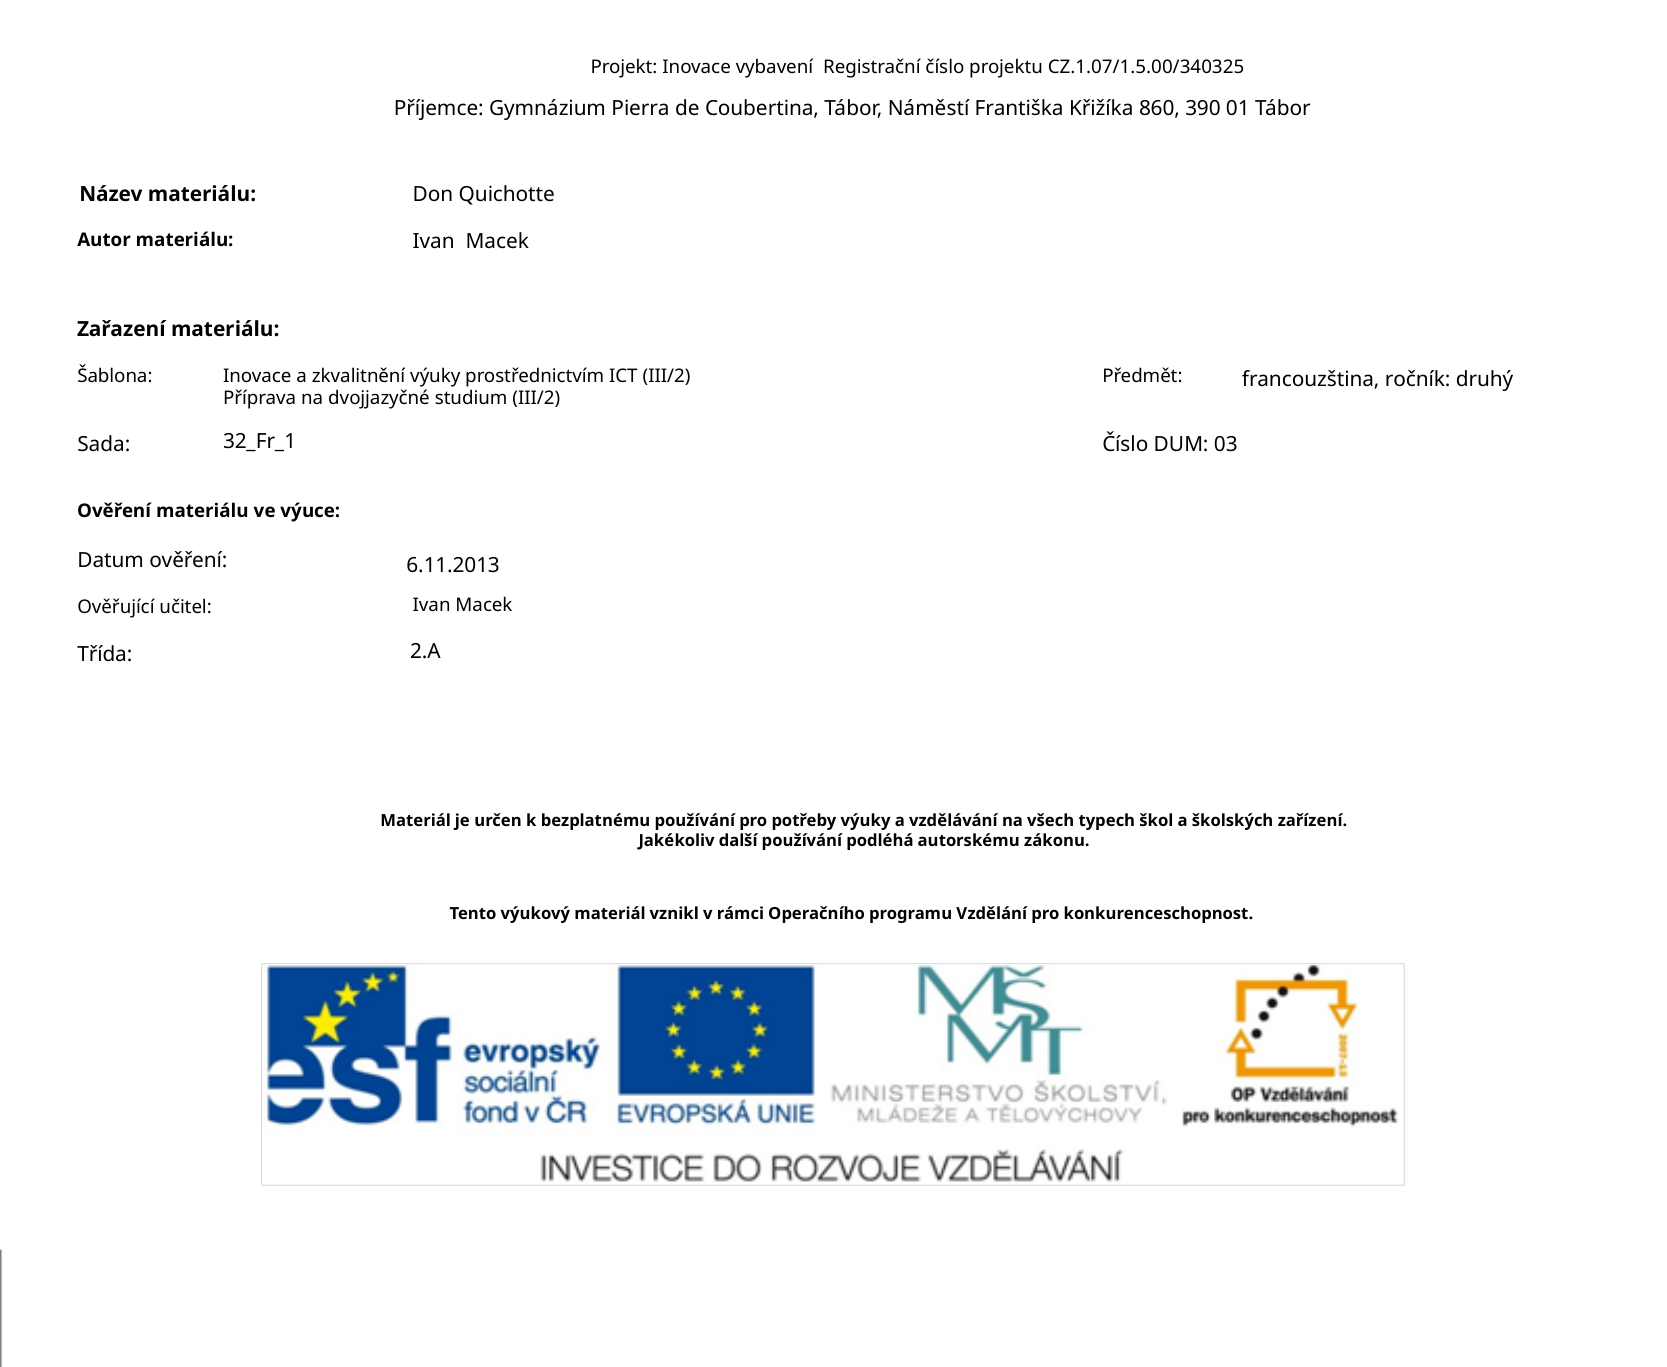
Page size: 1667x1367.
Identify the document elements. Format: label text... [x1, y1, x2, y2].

text_box Šablona: [62, 356, 208, 394]
text_box Ověřující učitel: [62, 587, 292, 625]
text_box Třída: [62, 633, 188, 673]
text_box francouzština, ročník: druhý [1227, 358, 1611, 399]
text_box Don Quichotte [397, 172, 805, 213]
text_box 32_Fr_1 [208, 420, 575, 461]
text_box Předmět: [1087, 356, 1246, 394]
text_box Tento výukový materiál vznikl v rámci Operačního programu Vzdělání pro konkurenceschopnost. [343, 895, 1361, 931]
text_box Sada: [62, 422, 188, 463]
text_box Číslo DUM: 03 [1087, 422, 1296, 463]
text_box Zařazení materiálu: [62, 308, 350, 349]
picture [0, 0, 1667, 1367]
text_box Projekt: Inovace vybavení Registrační číslo projektu CZ.1.07/1.5.00/340325 [445, 47, 1361, 85]
text_box Příjemce: Gymnázium Pierra de Coubertina, Tábor, Náměstí Františka Křižíka 860, 390 01 Tábor [287, 87, 1417, 128]
text_box 2.A [362, 630, 527, 671]
text_box 6.11.2013 [391, 543, 588, 584]
text_box Ivan Macek [397, 220, 723, 261]
text_box Datum ověření: [62, 539, 292, 580]
text_box Ivan Macek [397, 585, 828, 623]
text_box Materiál je určen k bezplatnému používání pro potřeby výuky a vzdělávání na všech typech škol a školských zařízení. Jakékoliv další používání podléhá autorskému zákonu. [260, 802, 1469, 857]
text_box Inovace a zkvalitnění výuky prostřednictvím ICT (III/2) Příprava na dvojjazyčné studium (III/2) [208, 356, 888, 416]
text_box Název materiálu: [64, 172, 361, 213]
text_box Autor materiálu: [62, 220, 313, 259]
text_box Ověření materiálu ve výuce: [62, 491, 450, 529]
